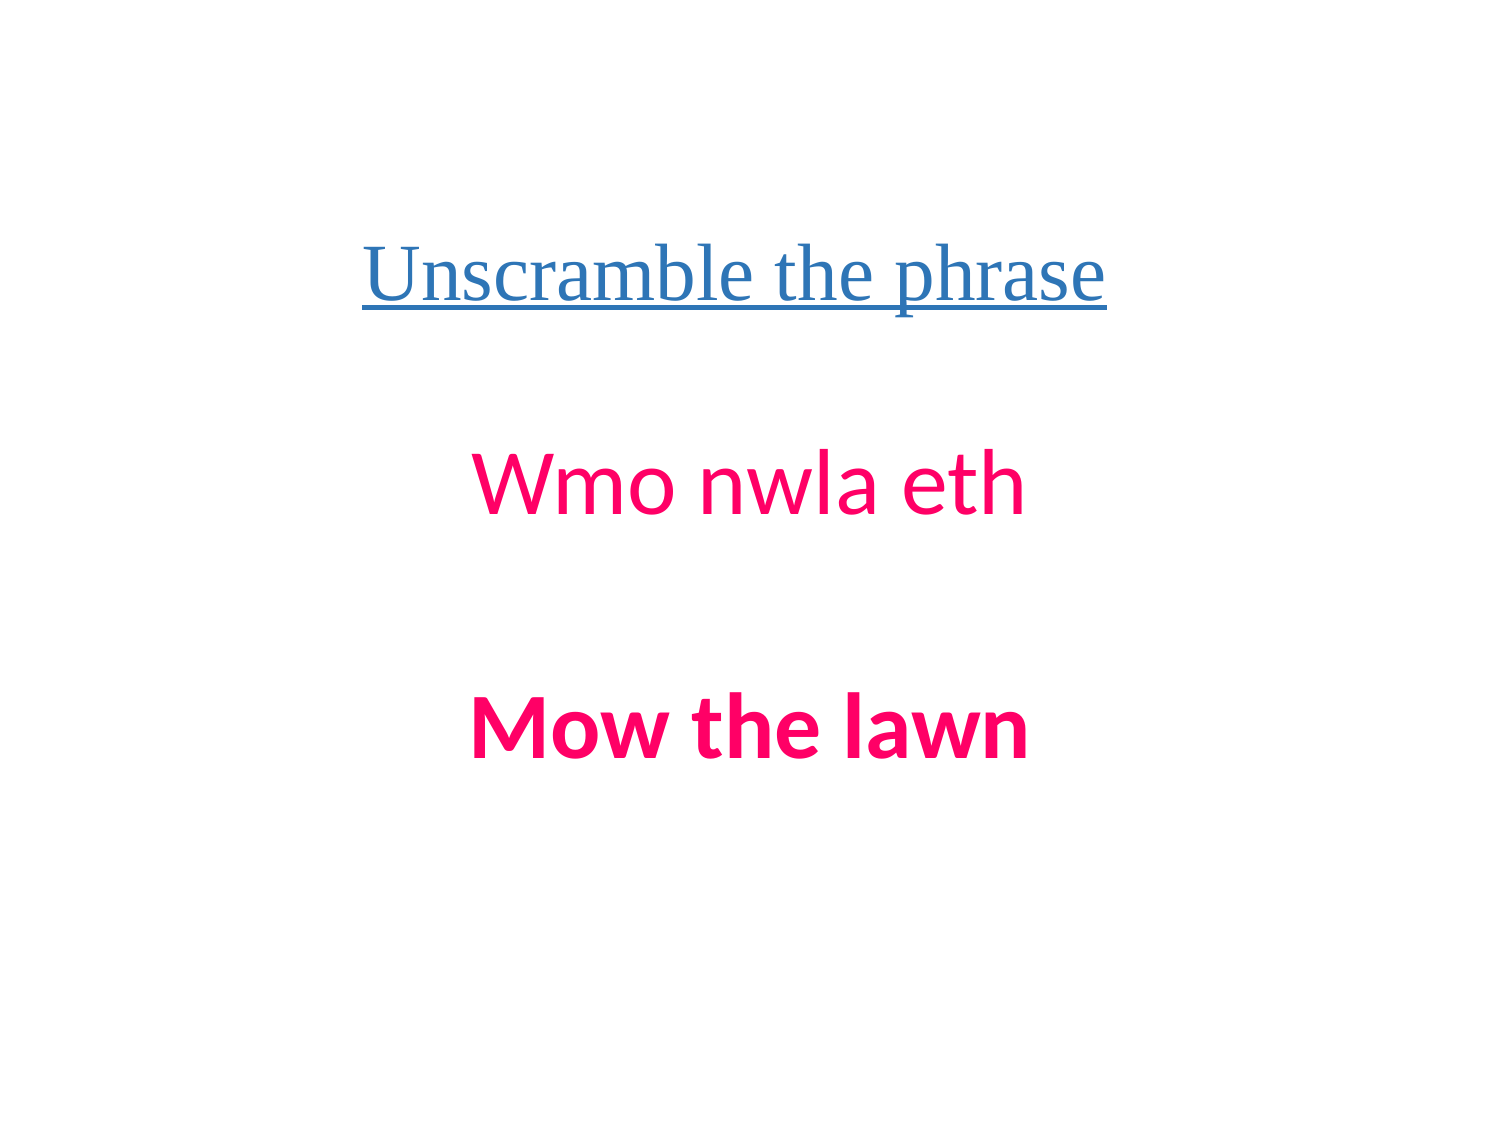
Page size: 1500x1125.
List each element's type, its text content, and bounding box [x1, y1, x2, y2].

title Unscramble the phrase [172, 221, 1298, 326]
subtitle Wmo nwla eth Mow the lawn [187, 425, 1313, 531]
